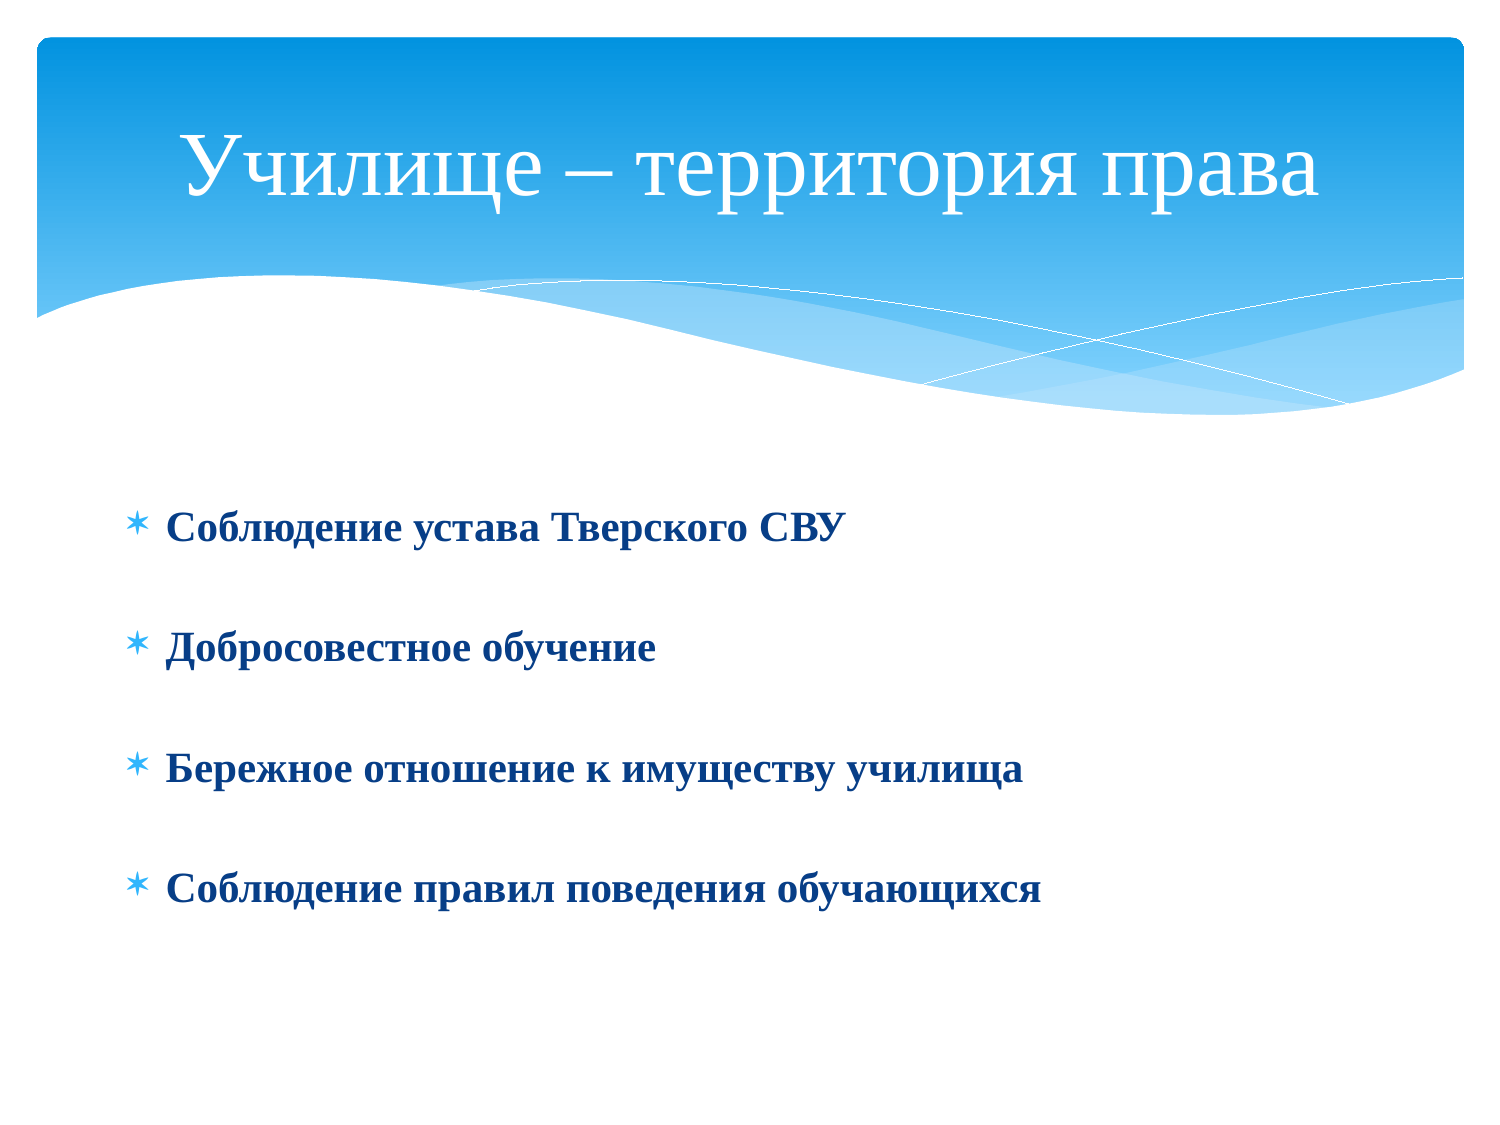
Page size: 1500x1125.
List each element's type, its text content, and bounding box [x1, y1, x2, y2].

list Соблюдение устава Тверского СВУ Добросовестное обучение Бережное отношение к имуществу училища Соблюдение правил поведения обучающихся [112, 416, 1365, 1059]
title Училище – территория права [75, 55, 1425, 261]
